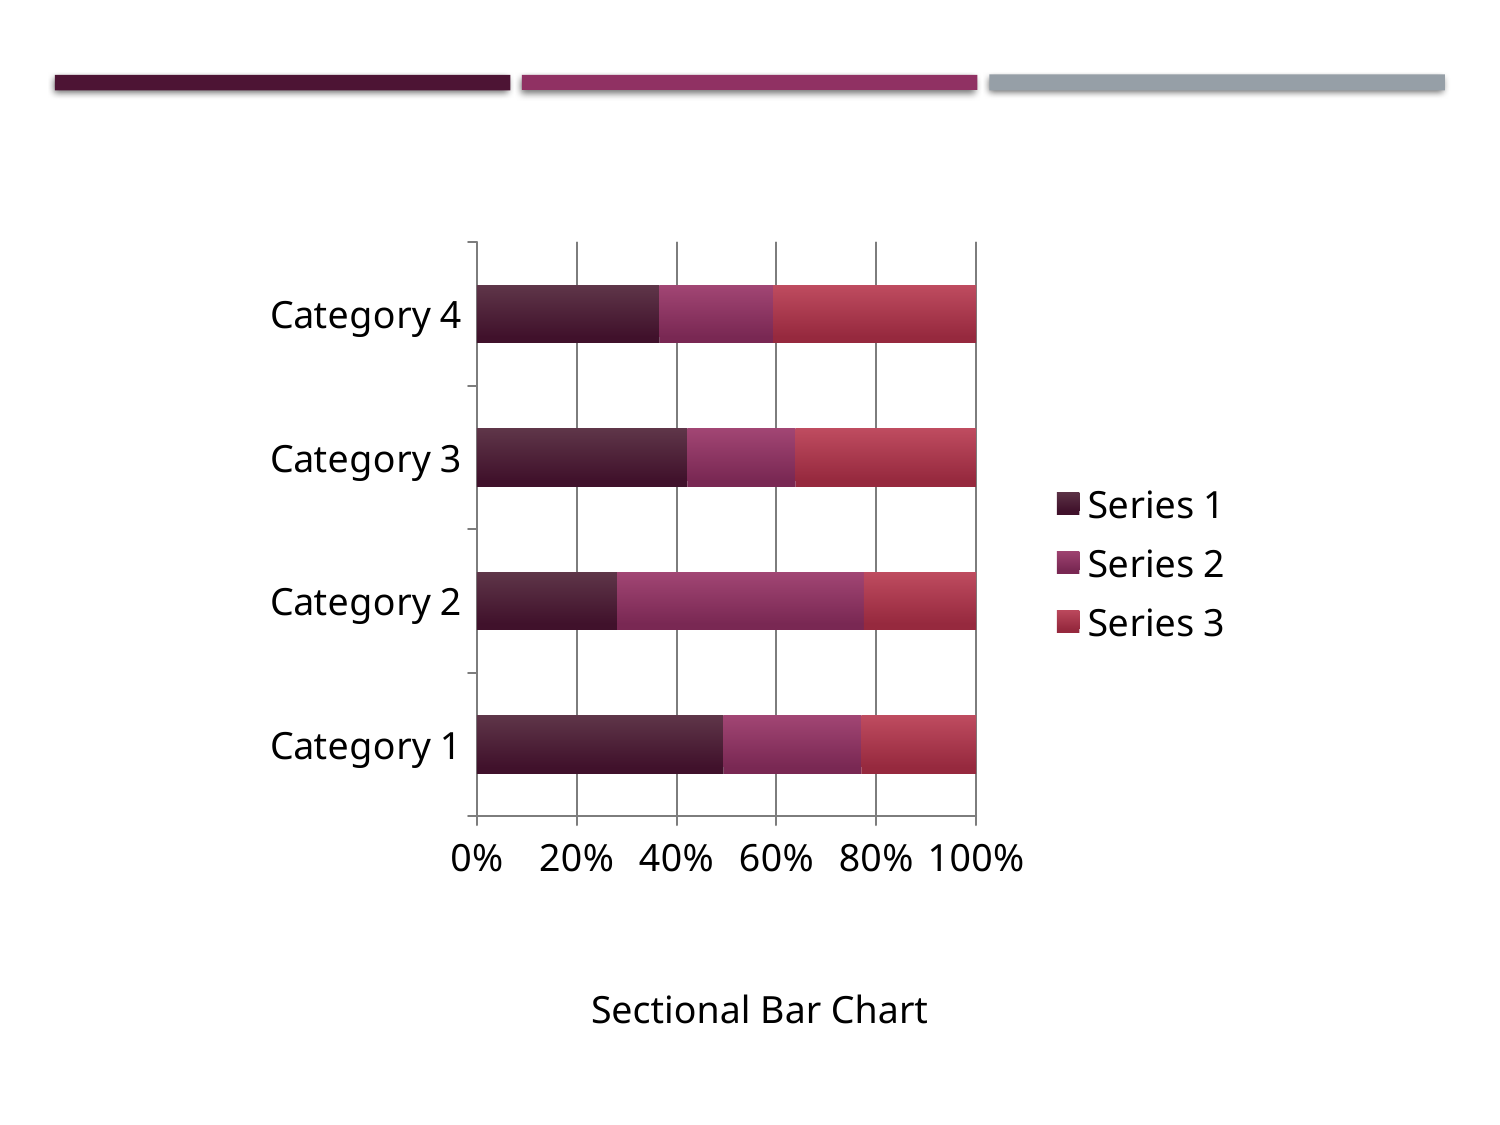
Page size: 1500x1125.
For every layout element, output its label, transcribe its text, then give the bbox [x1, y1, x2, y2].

text_box Sectional Bar Chart [576, 978, 944, 1039]
chart [249, 228, 1251, 897]
